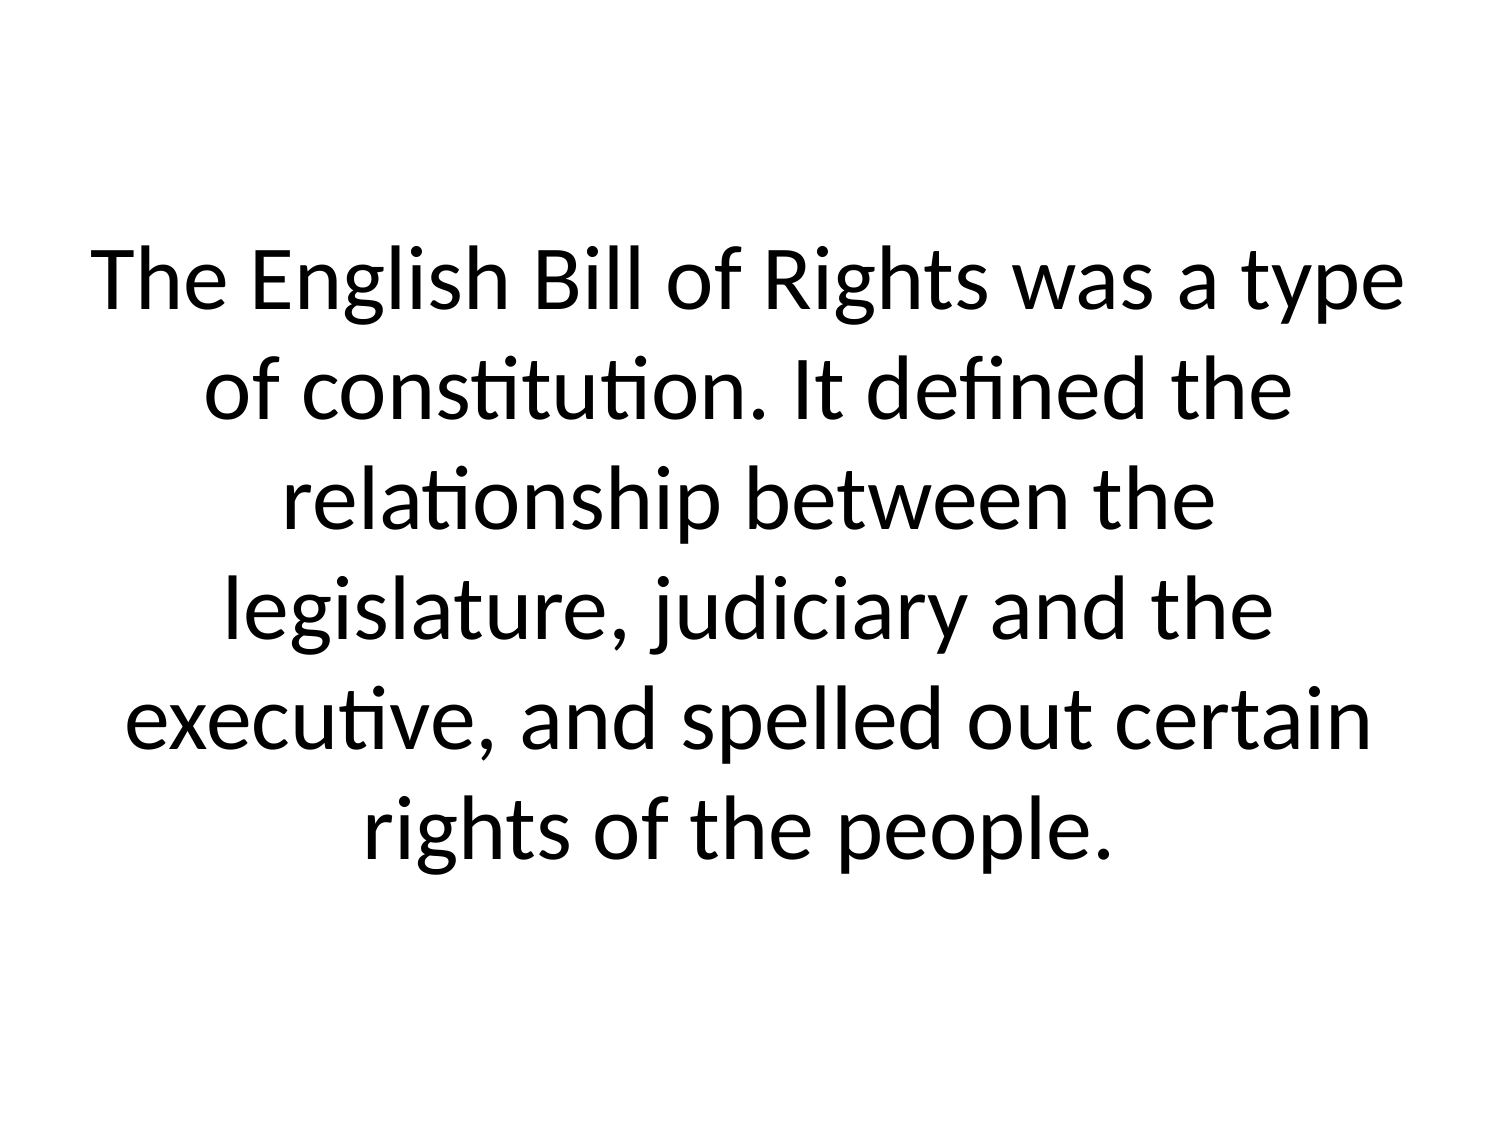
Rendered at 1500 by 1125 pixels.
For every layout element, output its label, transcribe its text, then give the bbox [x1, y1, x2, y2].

title The English Bill of Rights was a type of constitution. It defined the relationship between the legislature, judiciary and the executive, and spelled out certain rights of the people. [74, 44, 1426, 1051]
